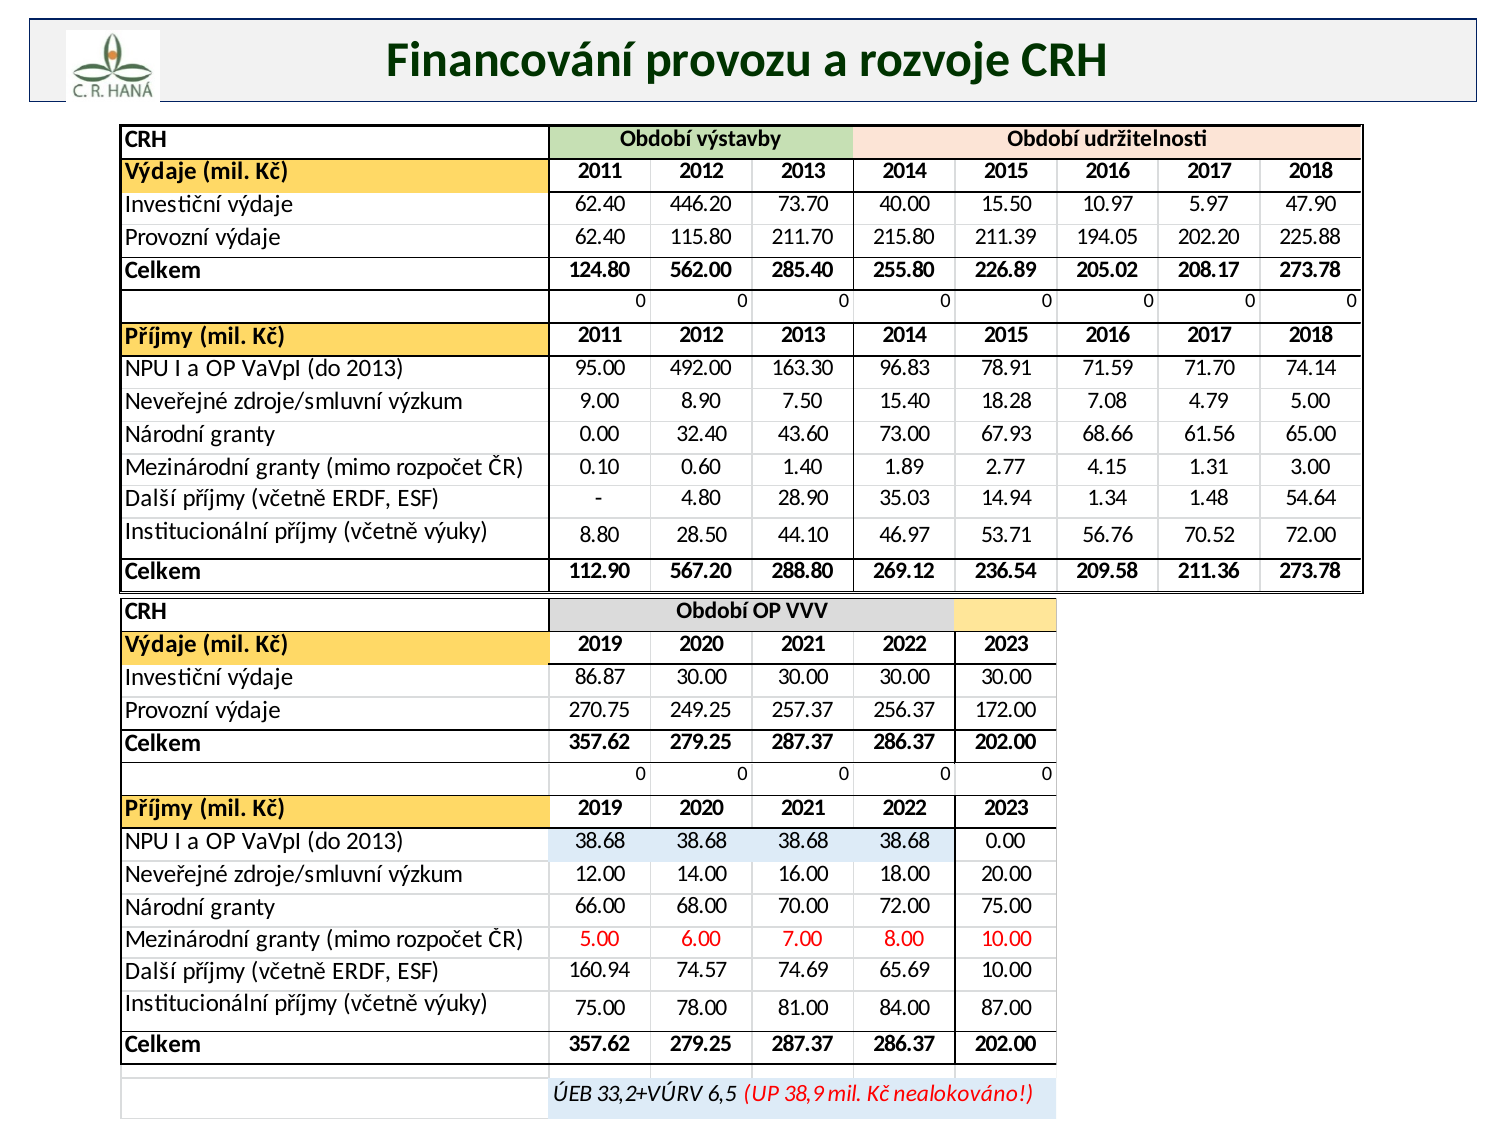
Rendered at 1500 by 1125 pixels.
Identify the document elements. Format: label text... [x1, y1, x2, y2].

picture [66, 30, 160, 103]
picture [119, 597, 1058, 1121]
picture [119, 125, 1363, 593]
text_box Financování provozu a rozvoje CRH [29, 19, 1477, 102]
